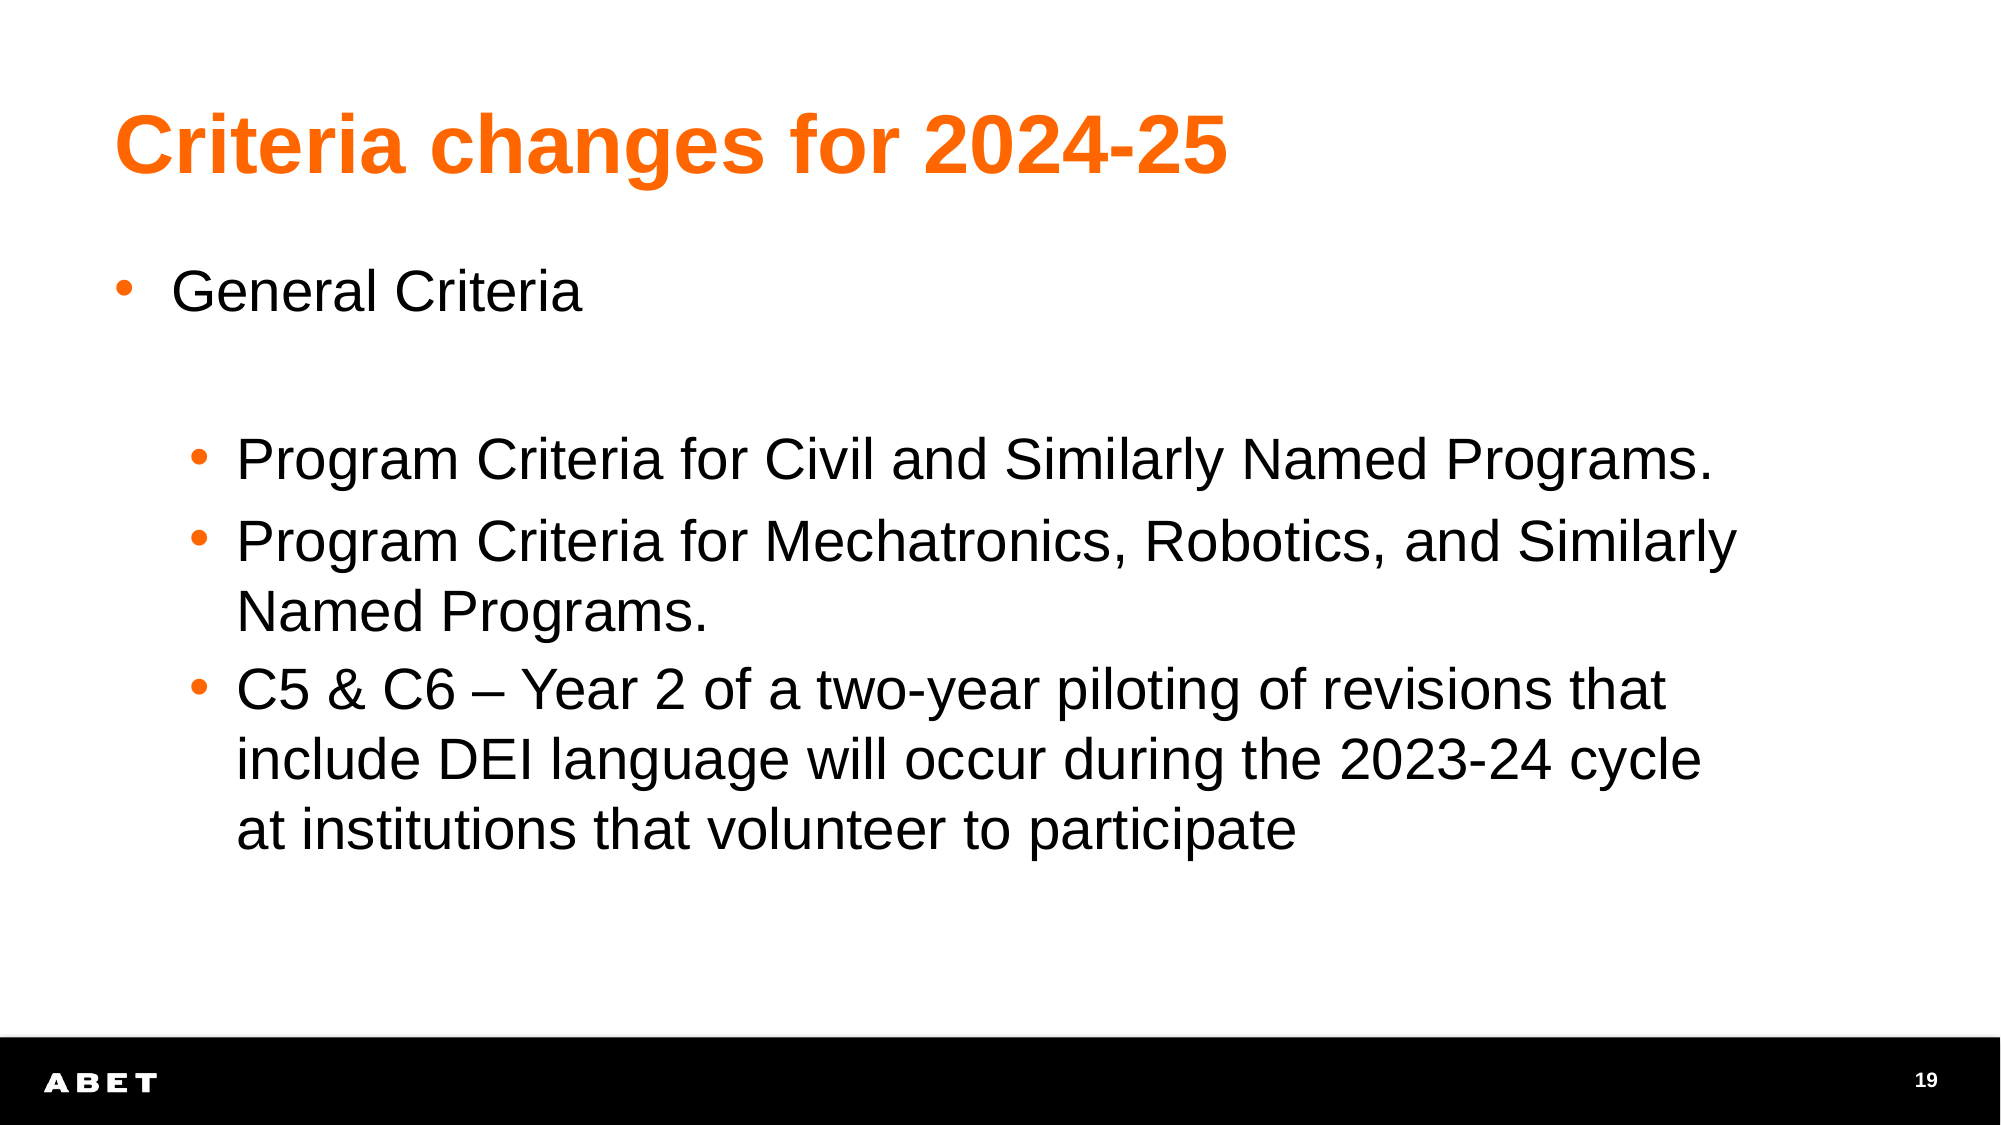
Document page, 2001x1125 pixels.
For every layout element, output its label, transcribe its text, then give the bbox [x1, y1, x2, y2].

picture [16, 1052, 184, 1113]
list General Criteria Program Criteria for Civil and Similarly Named Programs. Program Criteria for Mechatronics, Robotics, and Similarly Named Programs. C5 & C6 – Year 2 of a two-year piloting of revisions that include DEI language will occur during the 2023-24 cycle at institutions that volunteer to participate [99, 245, 1778, 925]
title Criteria changes for 2024-25 [99, 82, 1900, 213]
